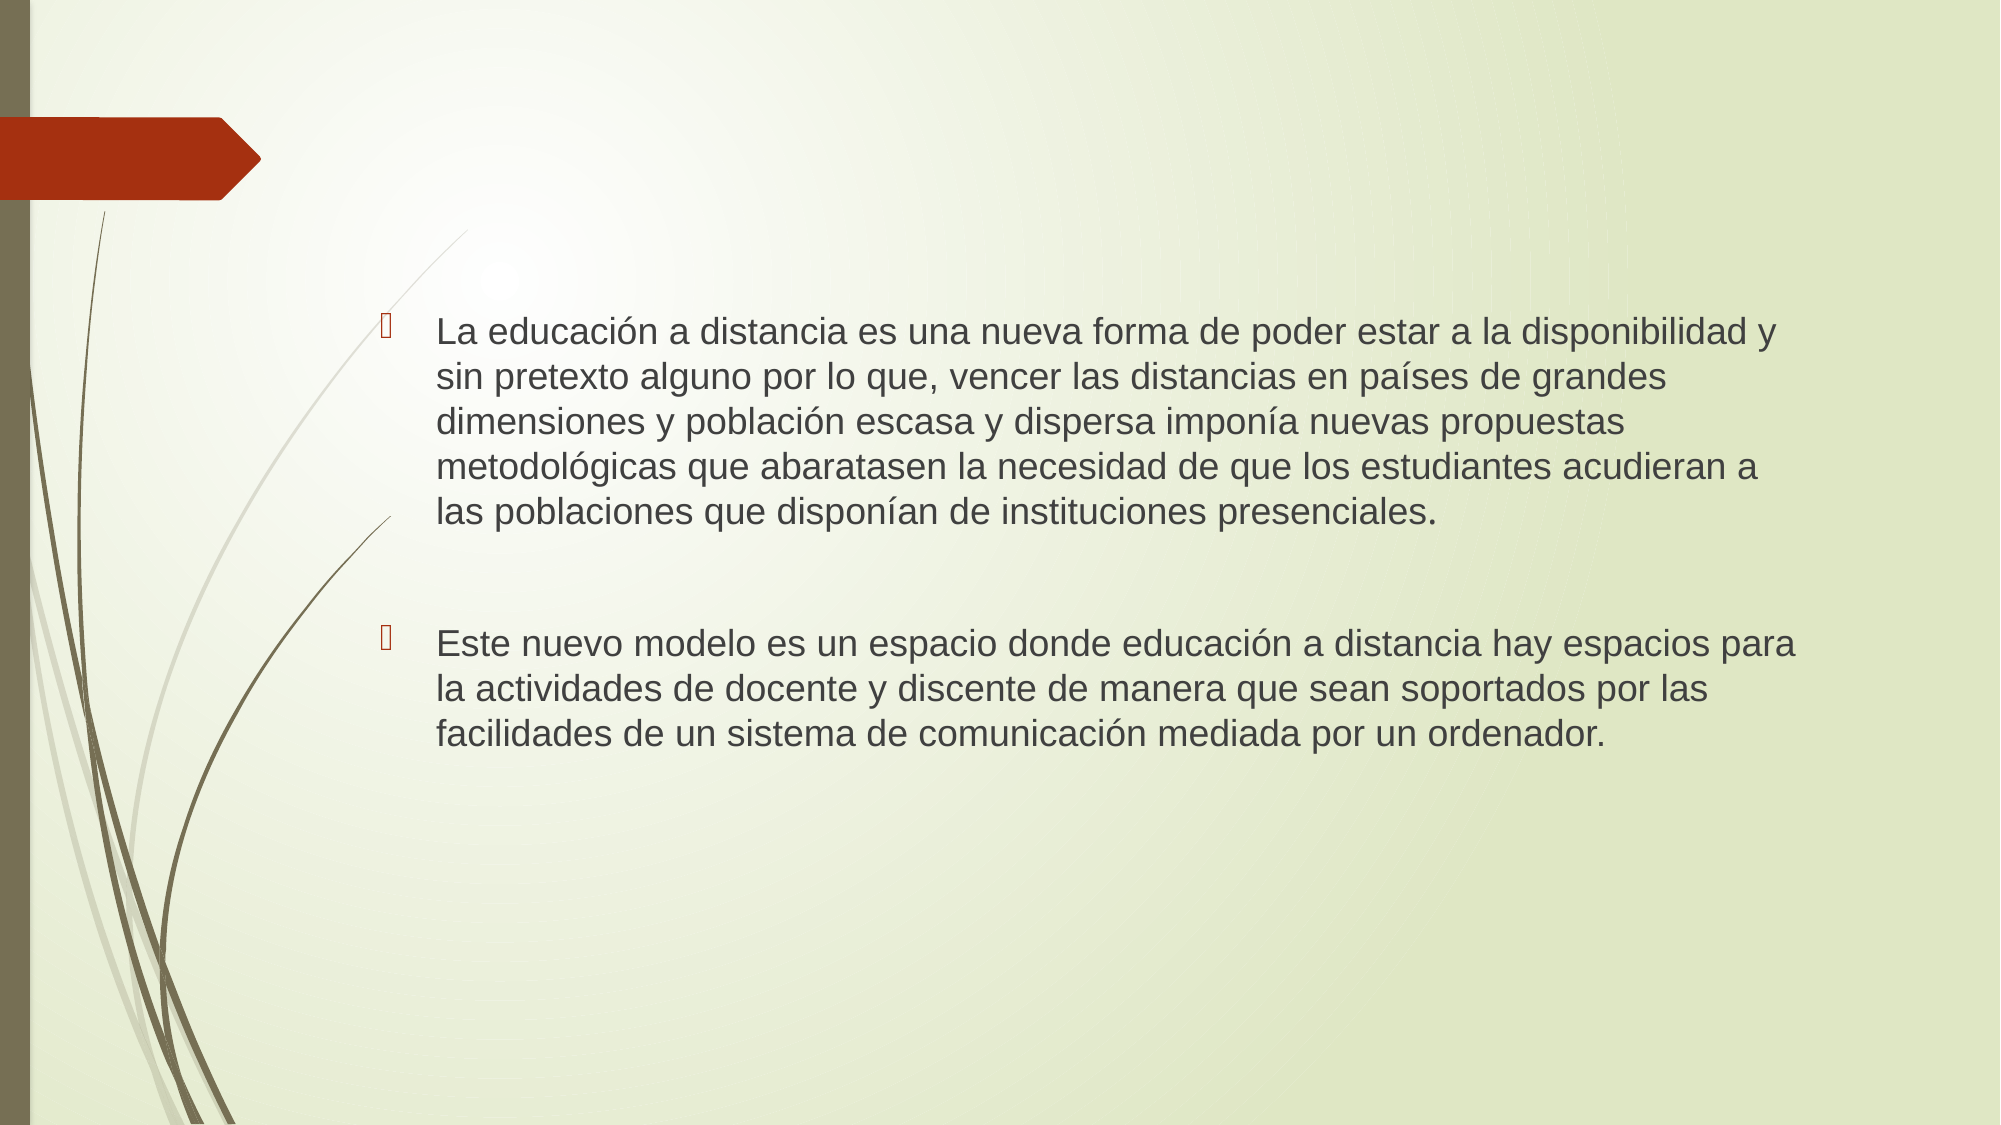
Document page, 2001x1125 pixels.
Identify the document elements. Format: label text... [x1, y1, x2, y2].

list La educación a distancia es una nueva forma de poder estar a la disponibilidad y sin pretexto alguno por lo que, vencer las distancias en países de grandes dimensiones y población escasa y dispersa imponía nuevas propuestas metodológicas que abaratasen la necesidad de que los estudiantes acudieran a las poblaciones que disponían de instituciones presenciales. Este nuevo modelo es un espacio donde educación a distancia hay espacios para la actividades de docente y discente de manera que sean soportados por las facilidades de un sistema de comunicación mediada por un ordenador. [364, 168, 1828, 984]
